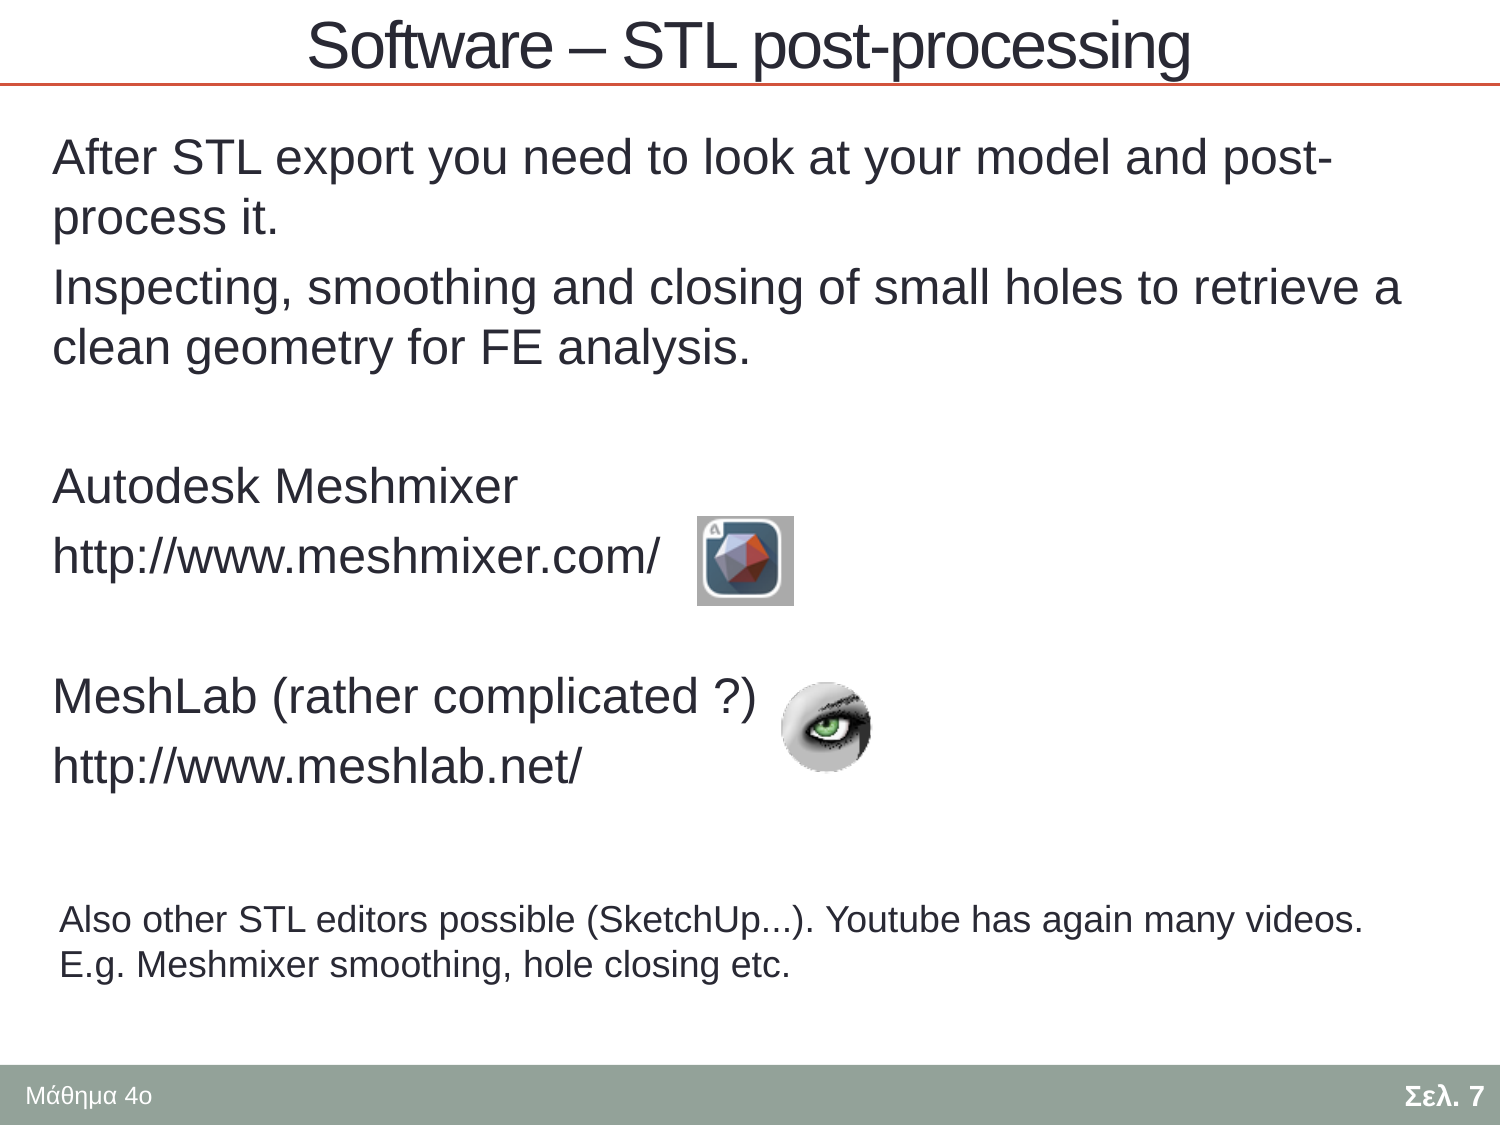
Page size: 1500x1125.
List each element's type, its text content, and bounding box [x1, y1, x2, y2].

list After STL export you need to look at your model and post-process it. Inspecting, smoothing and closing of small holes to retrieve a clean geometry for FE analysis. Autodesk Meshmixer http://www.meshmixer.com/ MeshLab (rather complicated ?) http://www.meshlab.net/ [37, 116, 1454, 917]
slide_number Σελ. 7 [1250, 1068, 1500, 1122]
title Software – STL post-processing [0, 0, 1500, 85]
picture [779, 680, 875, 776]
picture [696, 516, 795, 606]
text_box Also other STL editors possible (SketchUp...). Youtube has again many videos. E.g. Meshmixer smoothing, hole closing etc. [44, 887, 1380, 993]
